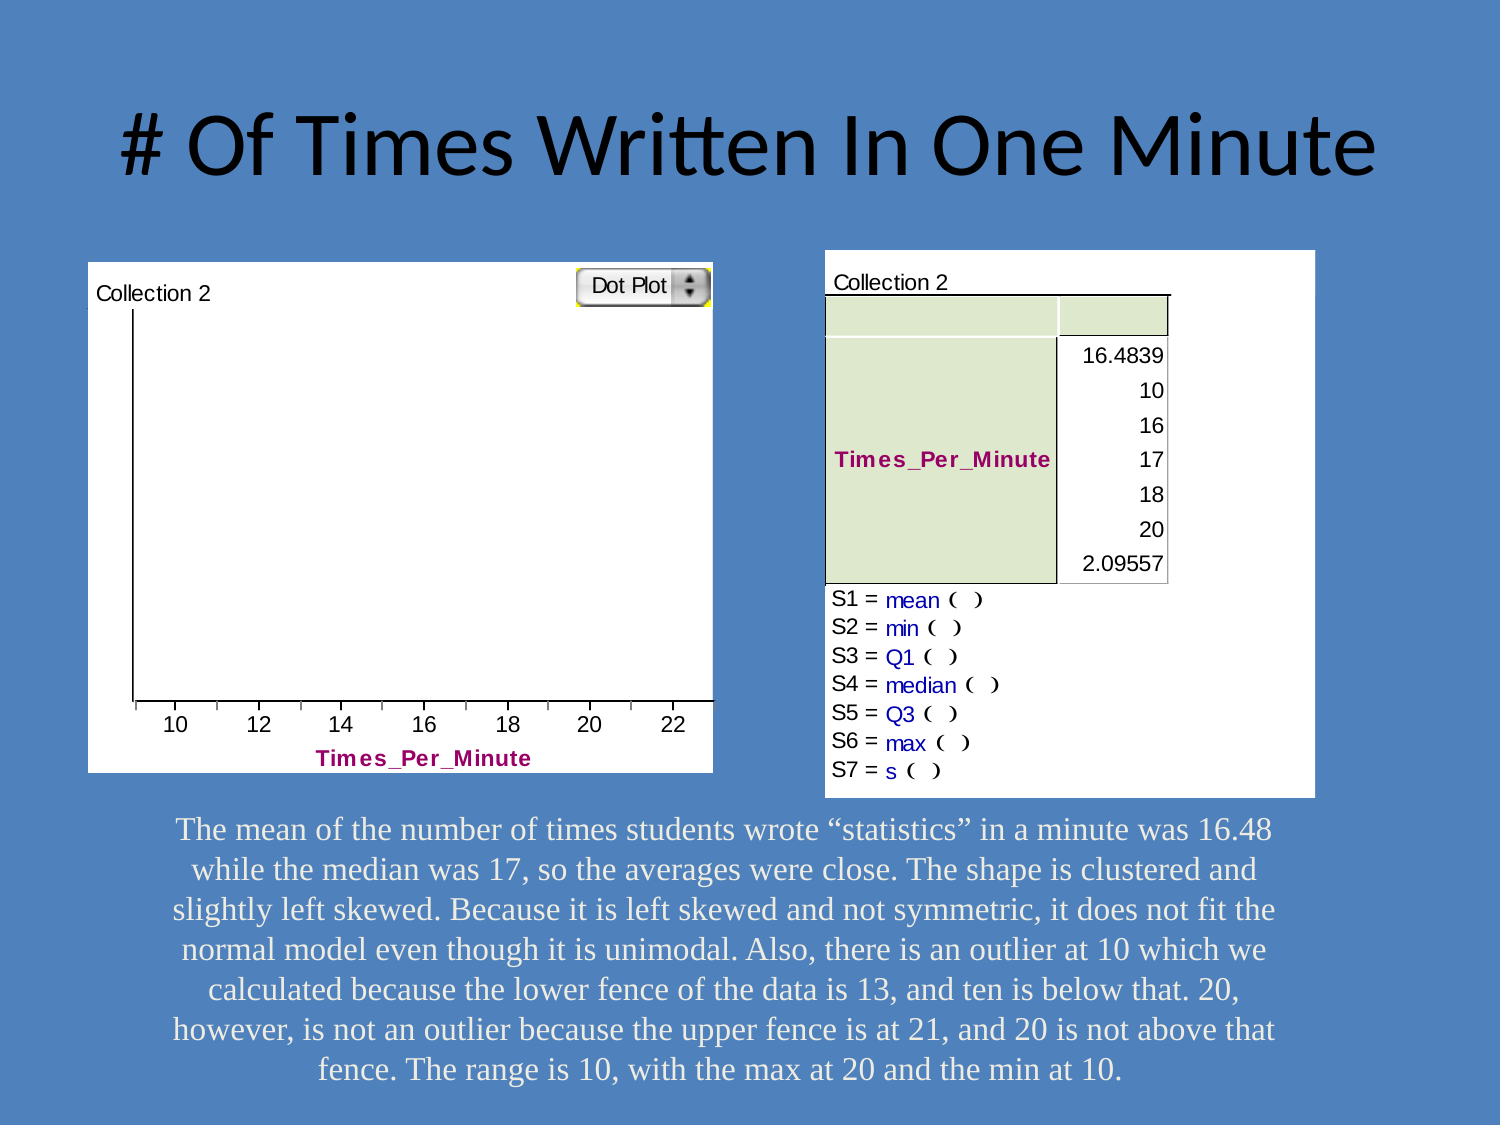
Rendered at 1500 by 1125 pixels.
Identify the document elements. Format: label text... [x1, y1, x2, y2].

text_box The mean of the number of times students wrote “statistics” in a minute was 16.48 while the median was 17, so the averages were close. The shape is clustered and slightly left skewed. Because it is left skewed and not symmetric, it does not fit the normal model even though it is unimodal. Also, there is an outlier at 10 which we calculated because the lower fence of the data is 13, and ten is below that. 20, however, is not an outlier because the upper fence is at 21, and 20 is not above that fence. The range is 10, with the max at 20 and the min at 10. [137, 799, 1313, 1095]
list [824, 249, 1318, 801]
title # Of Times Written In One Minute [74, 44, 1426, 233]
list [87, 262, 716, 775]
